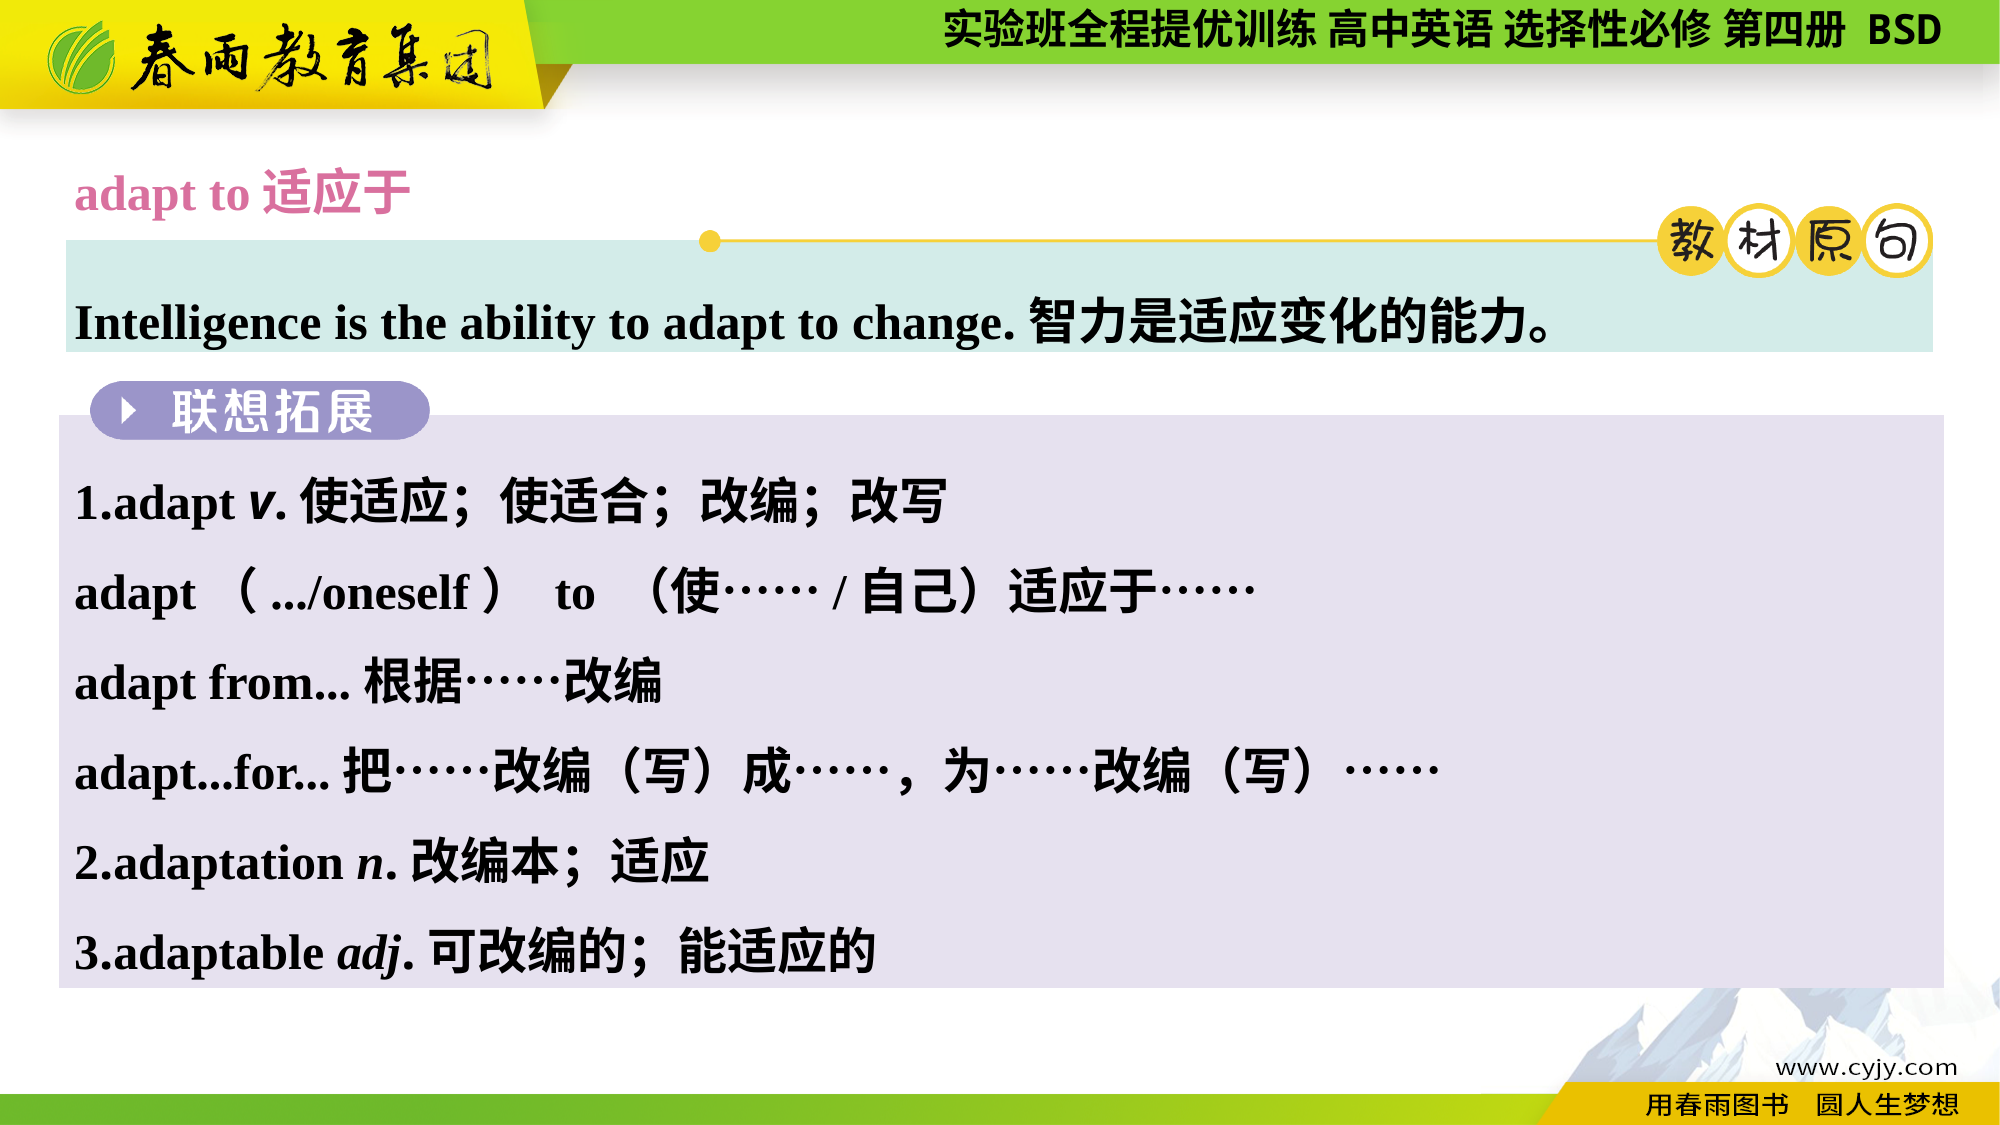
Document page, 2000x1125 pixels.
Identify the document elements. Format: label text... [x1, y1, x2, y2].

list adapt to适应于 Intelligence is the ability to adapt to change.智力是适应变化的能力。 1.adapt v.使适应；使适合；改编；改写 adapt（.../oneself） to （使……/自己）适应于…… adapt from...根据……改编 adapt...for...把……改编（写）成……，为……改编（写）…… 2.adaptation n.改编本；适应 3.adaptable adj.可改编的；能适应的 [59, 122, 1944, 414]
picture [0, 0, 2000, 1125]
